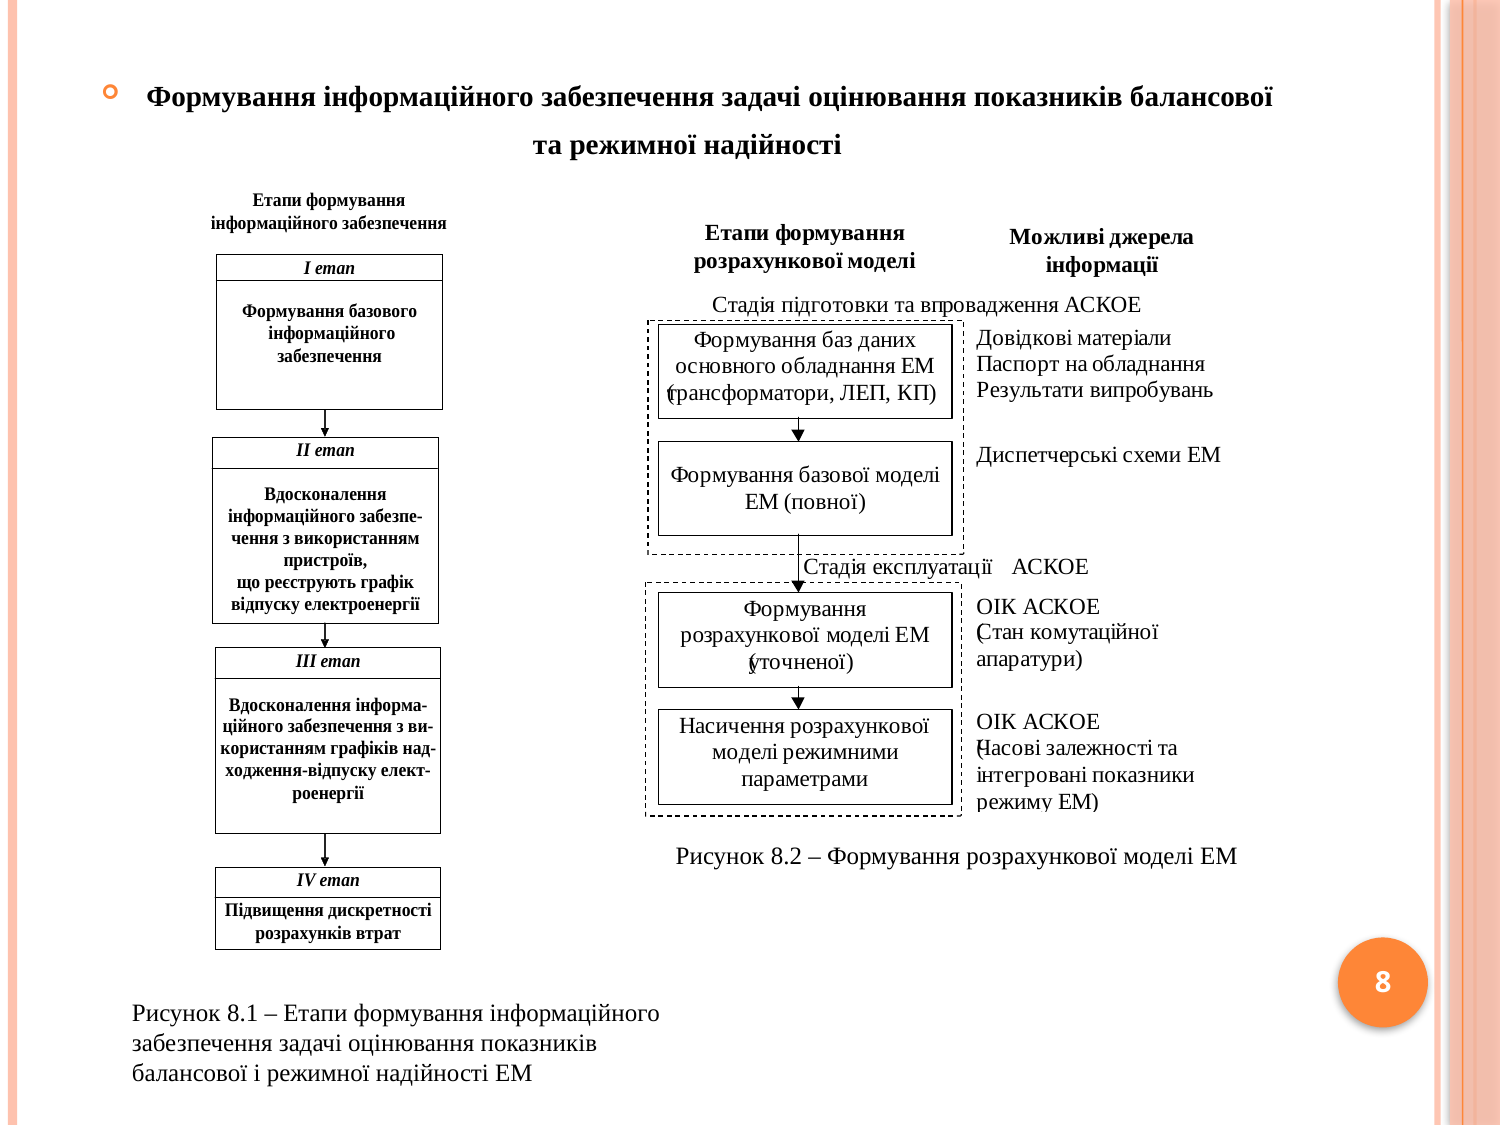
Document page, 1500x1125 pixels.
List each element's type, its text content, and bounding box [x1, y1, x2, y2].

text_box Рисунок 8.2 – Формування розрахункової моделі ЕМ [539, 832, 1301, 908]
list Формування інформаційного забезпечення задачі оцінювання показників балансової та режимної надійності [75, 70, 1300, 1062]
text_box Рисунок 8.1 – Етапи формування інформаційного забезпечення задачі оцінювання показників балансової і режимної надійності ЕМ [117, 988, 703, 1094]
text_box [632, 222, 1244, 821]
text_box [198, 186, 480, 982]
slide_number 8 [1333, 940, 1434, 1027]
